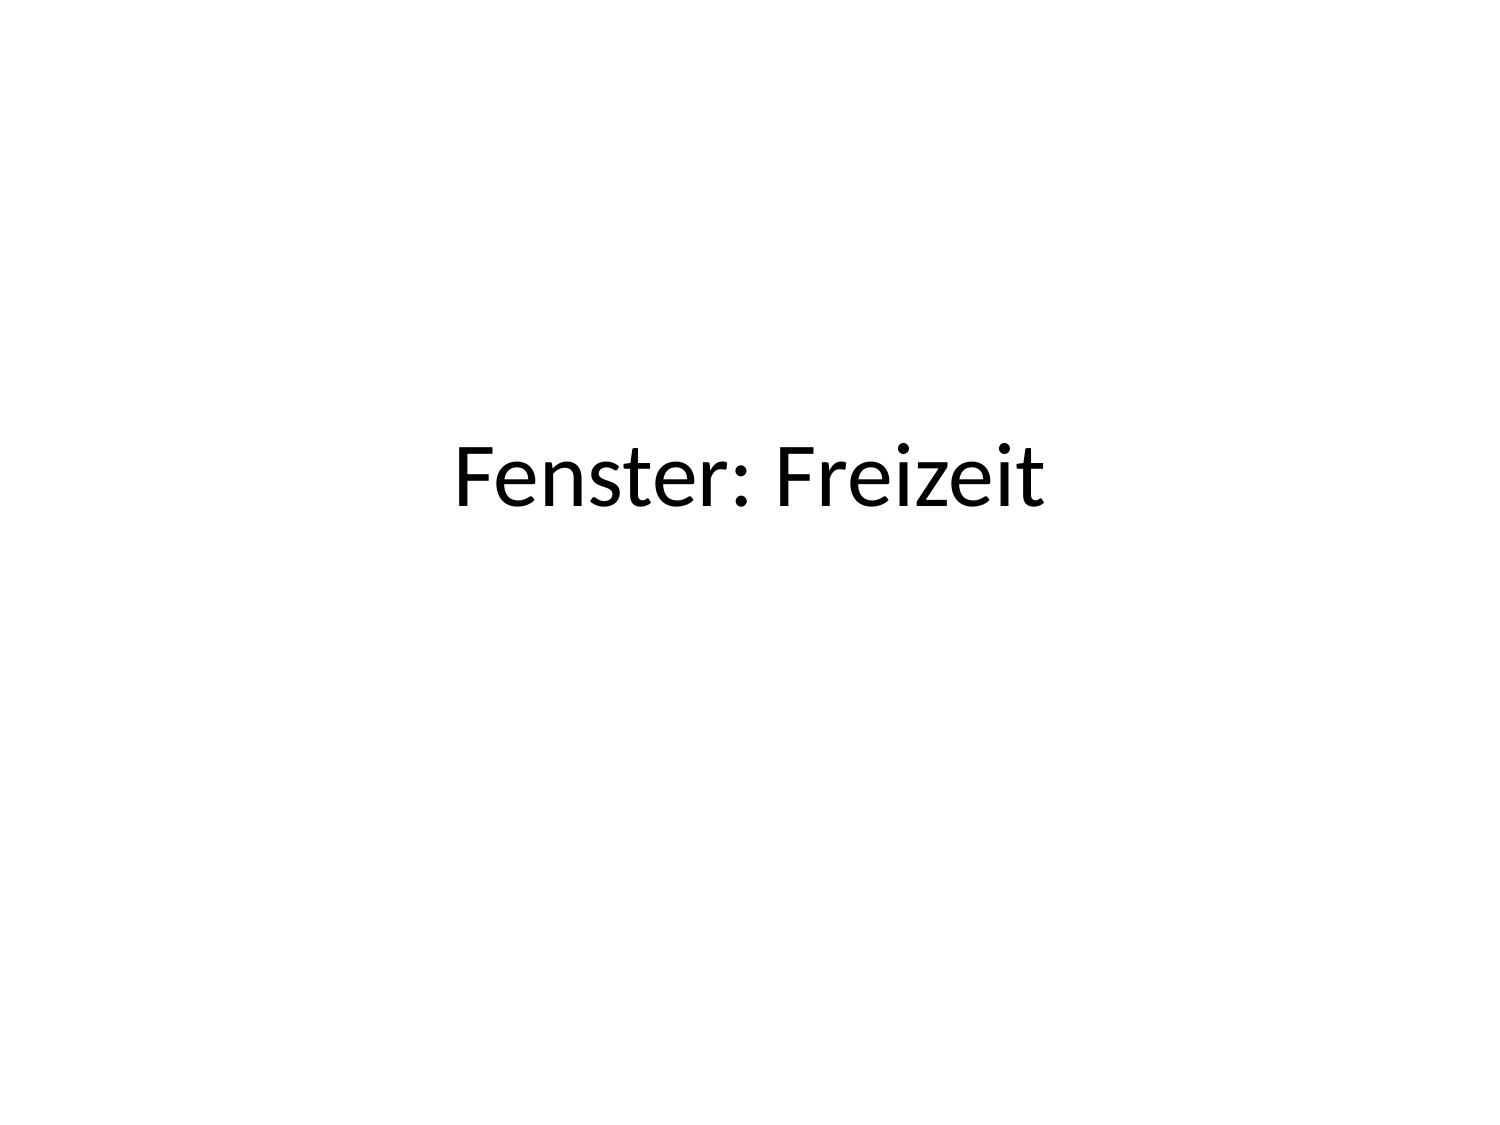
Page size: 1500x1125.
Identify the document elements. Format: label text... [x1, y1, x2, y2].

title Fenster: Freizeit [112, 349, 1388, 591]
